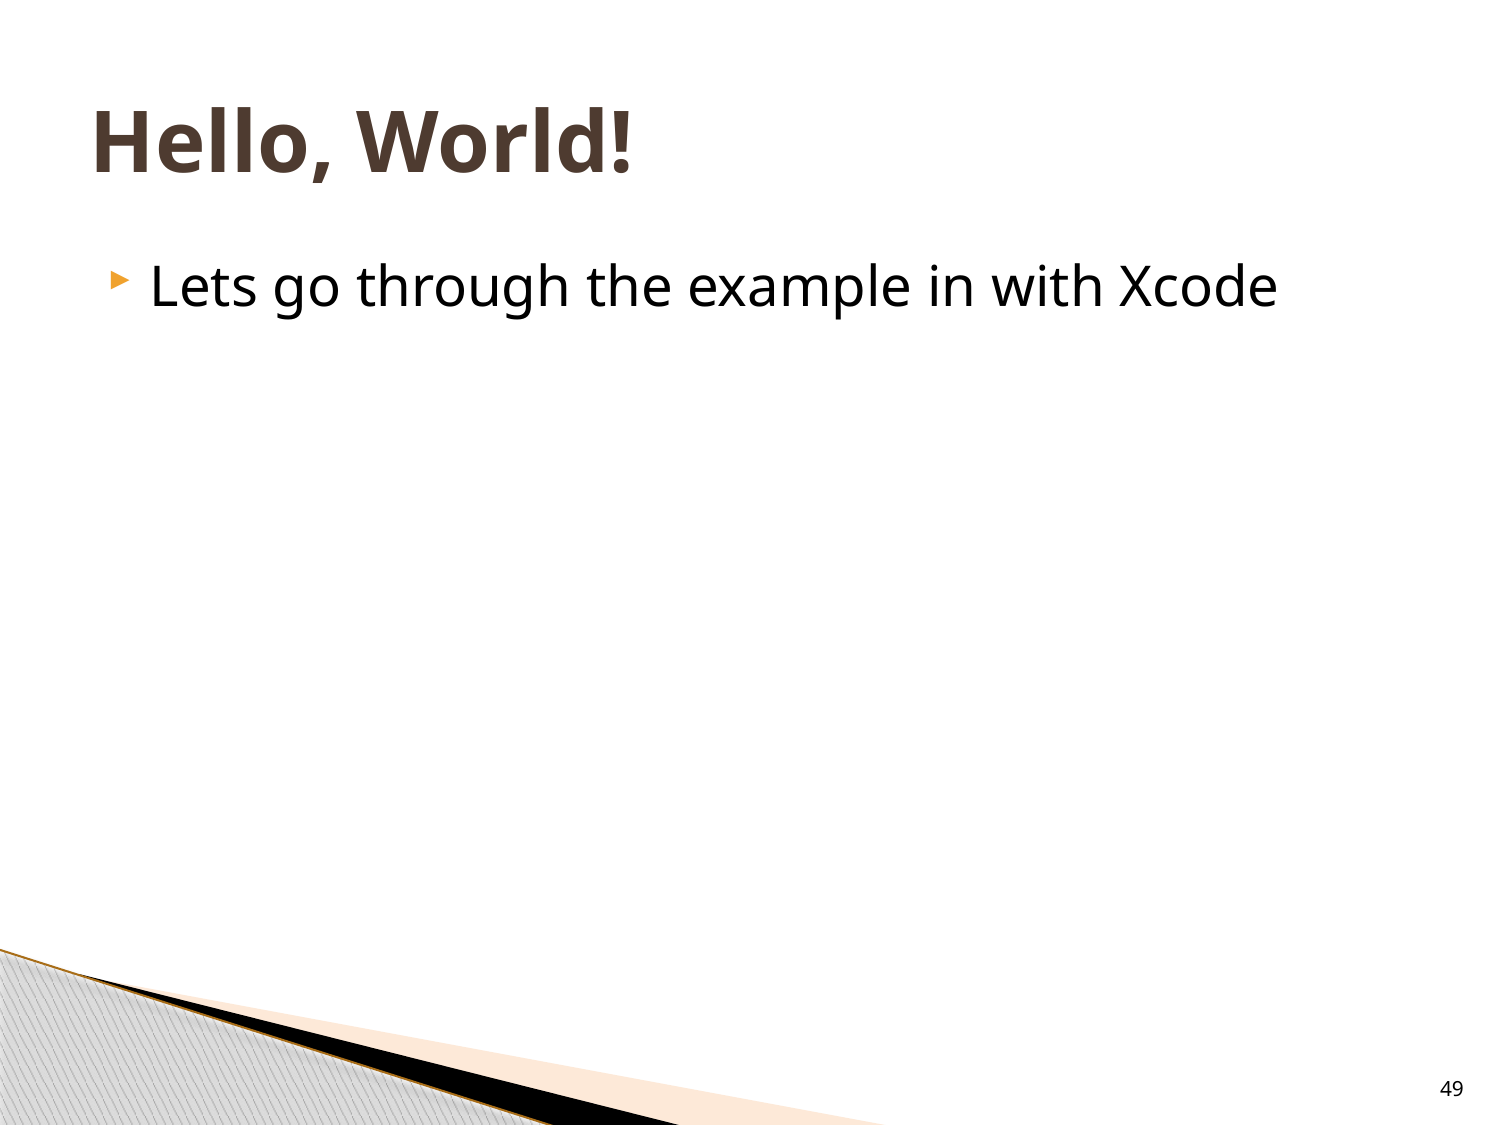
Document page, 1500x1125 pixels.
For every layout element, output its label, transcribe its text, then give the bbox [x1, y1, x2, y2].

list Lets go through the example in with Xcode [75, 243, 1425, 986]
slide_number 49 [1418, 1051, 1479, 1112]
title Hello, World! [75, 45, 1425, 233]
